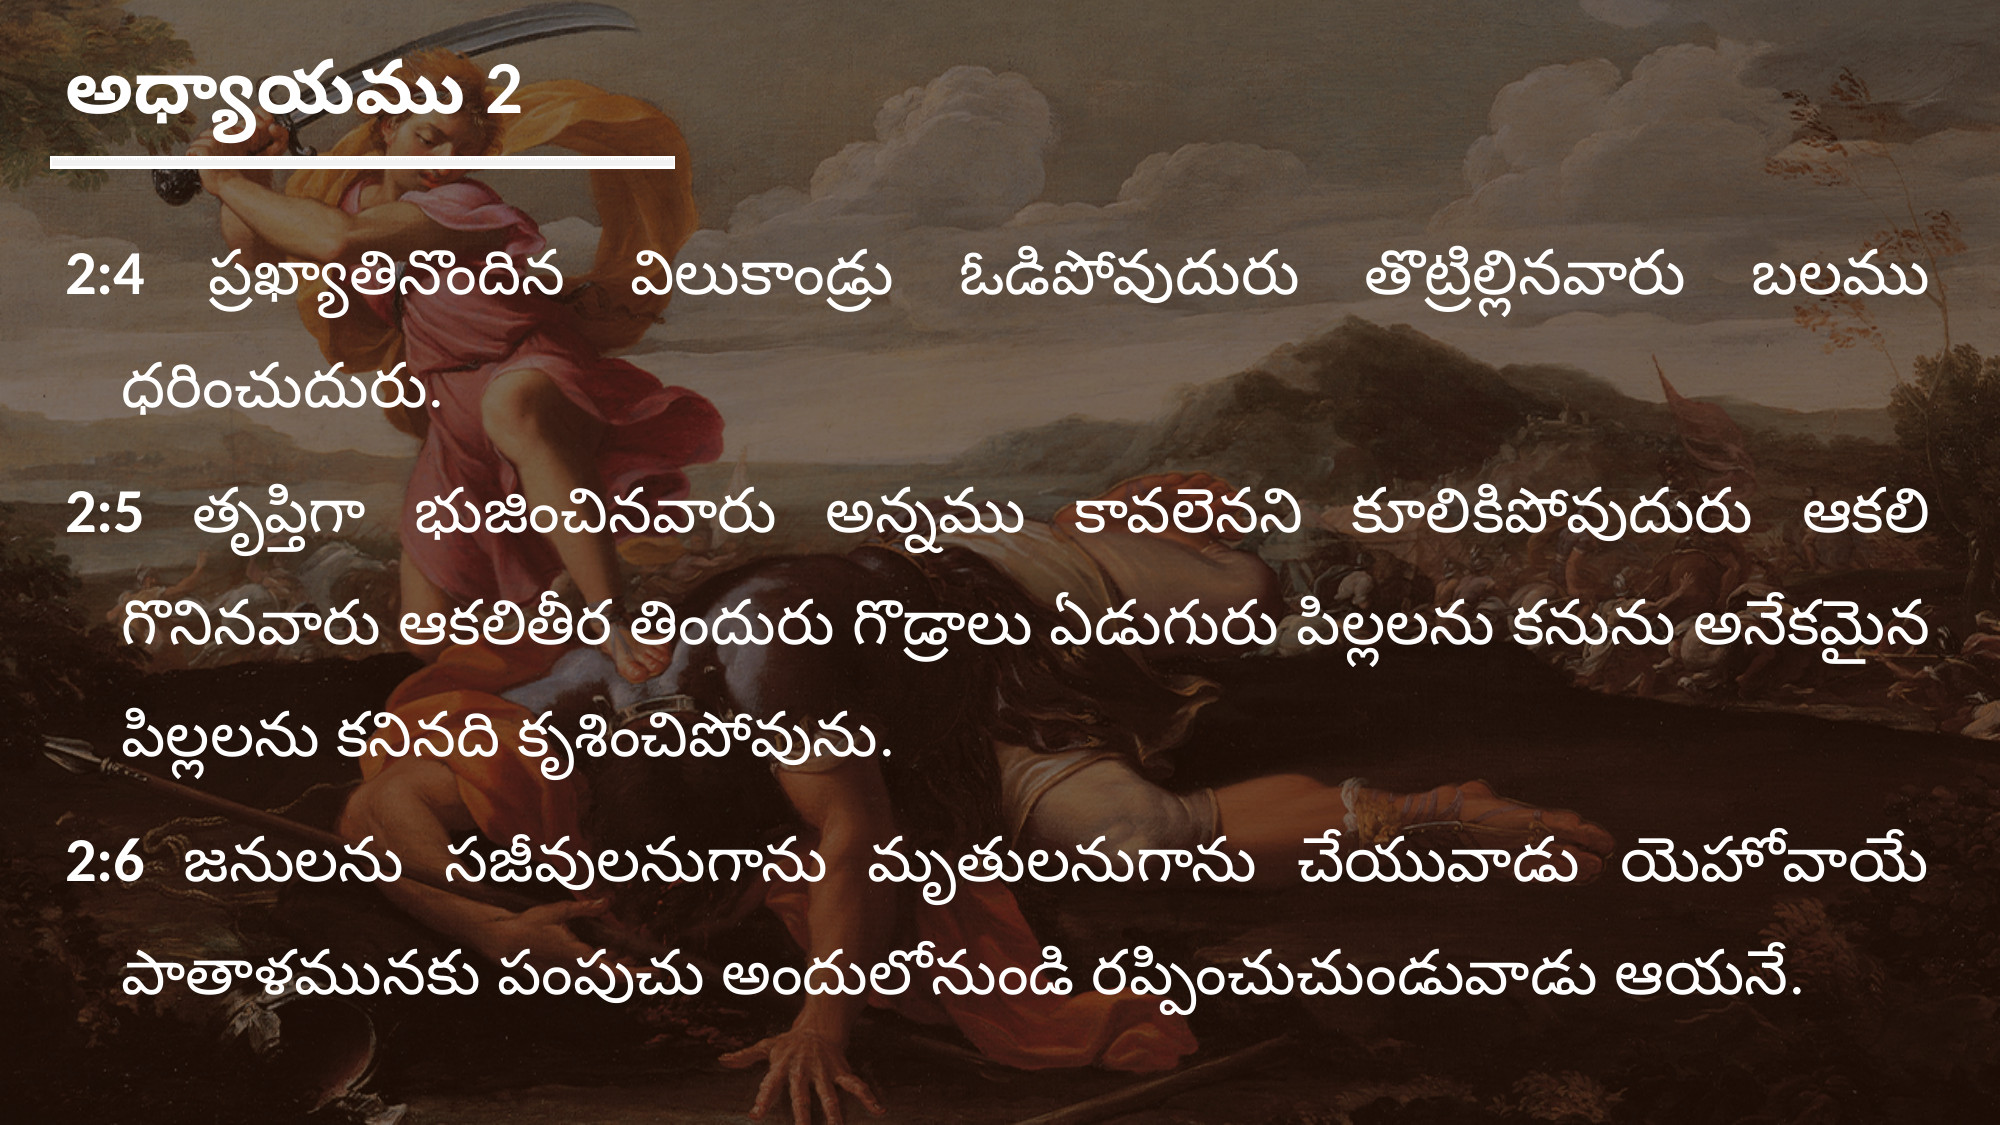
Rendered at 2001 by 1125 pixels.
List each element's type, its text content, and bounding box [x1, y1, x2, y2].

picture [0, 0, 2000, 1125]
list 2:4 ప్రఖ్యాతినొందిన విలుకాండ్రు ఓడిపోవుదురు తొట్రిల్లినవారు బలము ధరించుదురు. 2:5 తృప్తిగా భుజించినవారు అన్నము కావలెనని కూలికిపోవుదురు ఆకలి గొనినవారు ఆకలితీర తిందురు గొడ్రాలు ఏడుగురు పిల్లలను కనును అనేకమైన పిల్లలను కనినది కృశించిపోవును. 2:6 జనులను సజీవులనుగాను మృతులనుగాను చేయువాడు యెహోవాయే పాతాళమునకు పంపుచు అందులోనుండి రప్పించుచుండువాడు ఆయనే. [50, 187, 1946, 1063]
title అధ్యాయము 2 [50, 0, 1925, 167]
